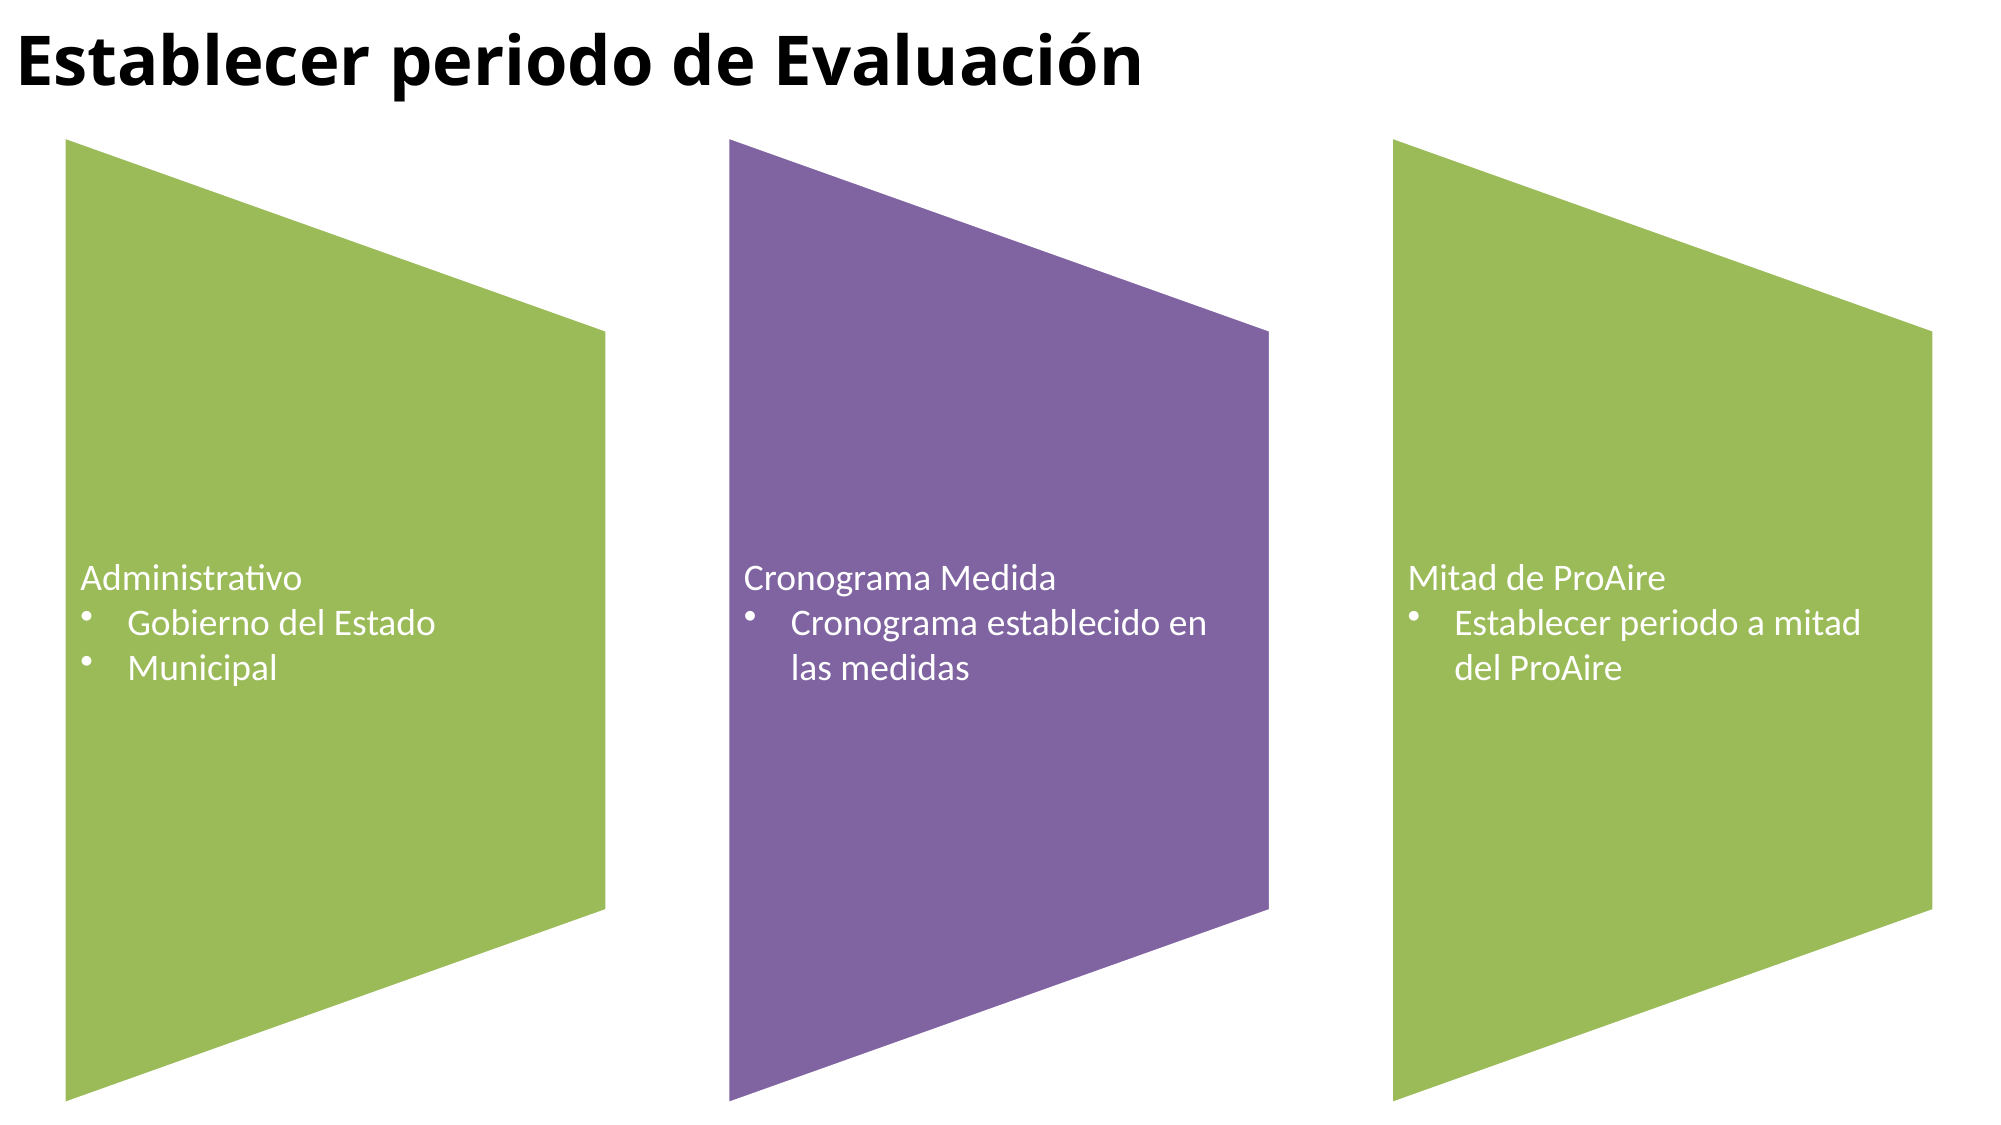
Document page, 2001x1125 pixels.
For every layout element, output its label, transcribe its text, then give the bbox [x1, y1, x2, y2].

title Establecer periodo de Evaluación [0, 0, 1316, 127]
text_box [64, 137, 1934, 1103]
